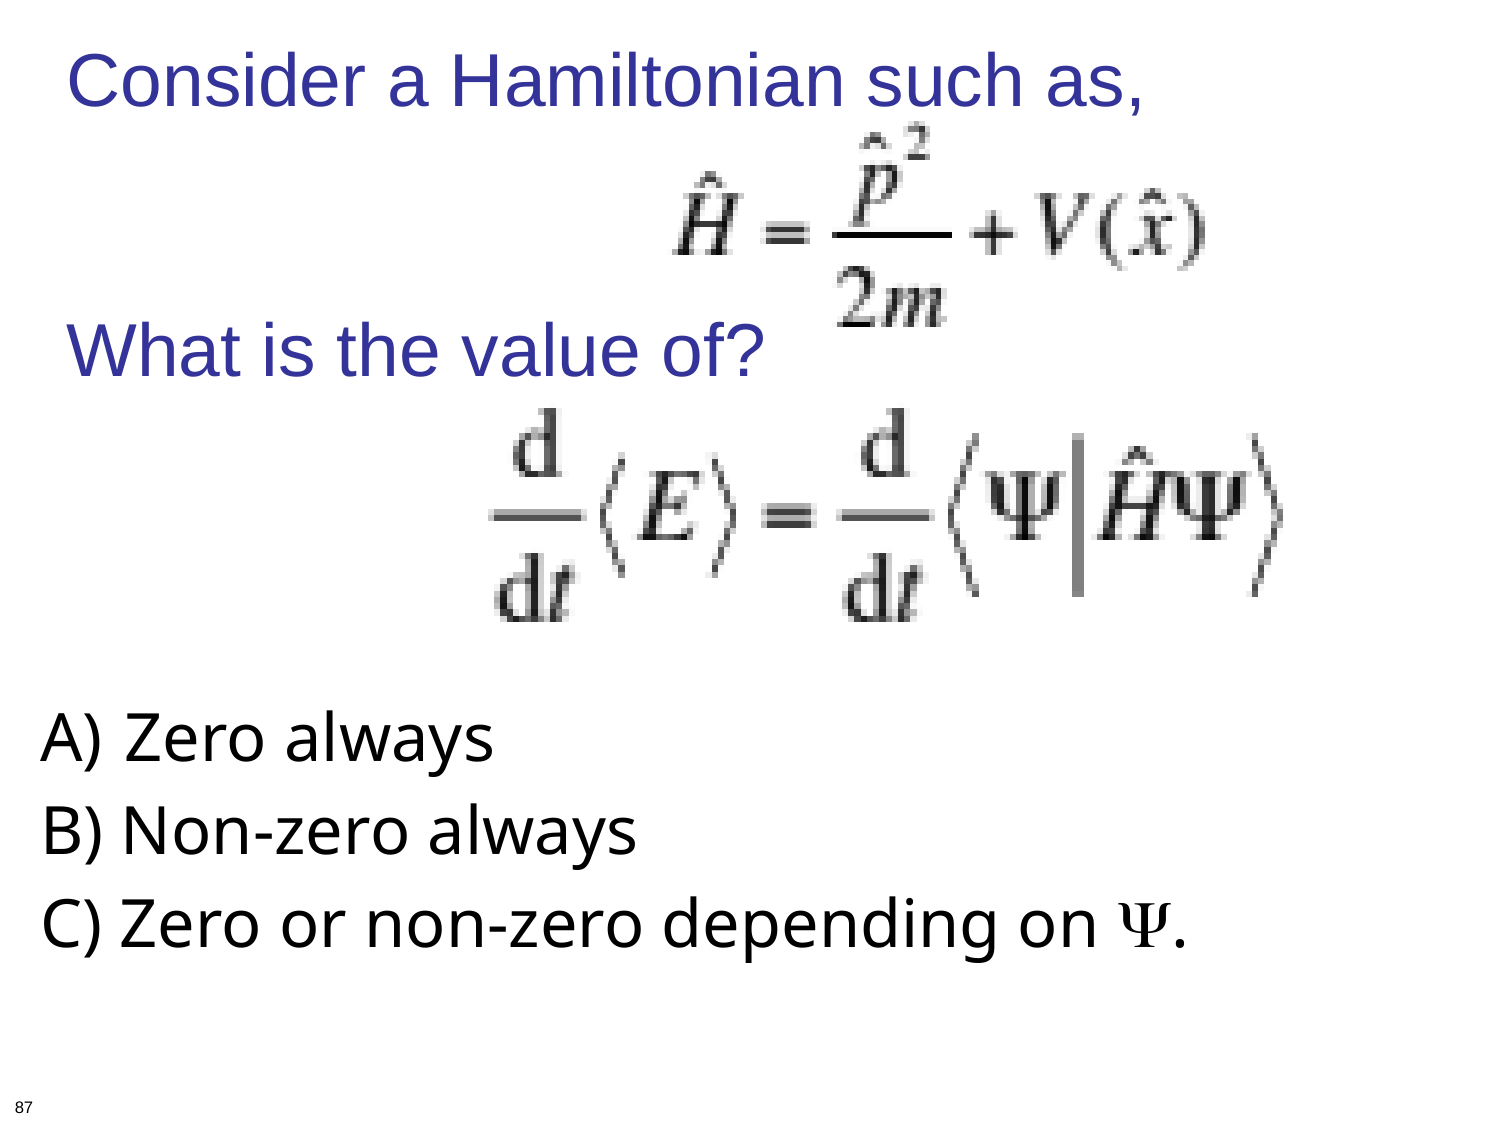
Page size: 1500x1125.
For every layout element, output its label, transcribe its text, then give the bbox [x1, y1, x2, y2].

list Zero always B) Non-zero always C) Zero or non-zero depending on Y. [25, 687, 1388, 1091]
text_box 87 [0, 1089, 50, 1125]
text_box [661, 110, 1206, 329]
title Consider a Hamiltonian such as, What is the value of? [51, 23, 1471, 661]
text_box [475, 390, 1284, 624]
